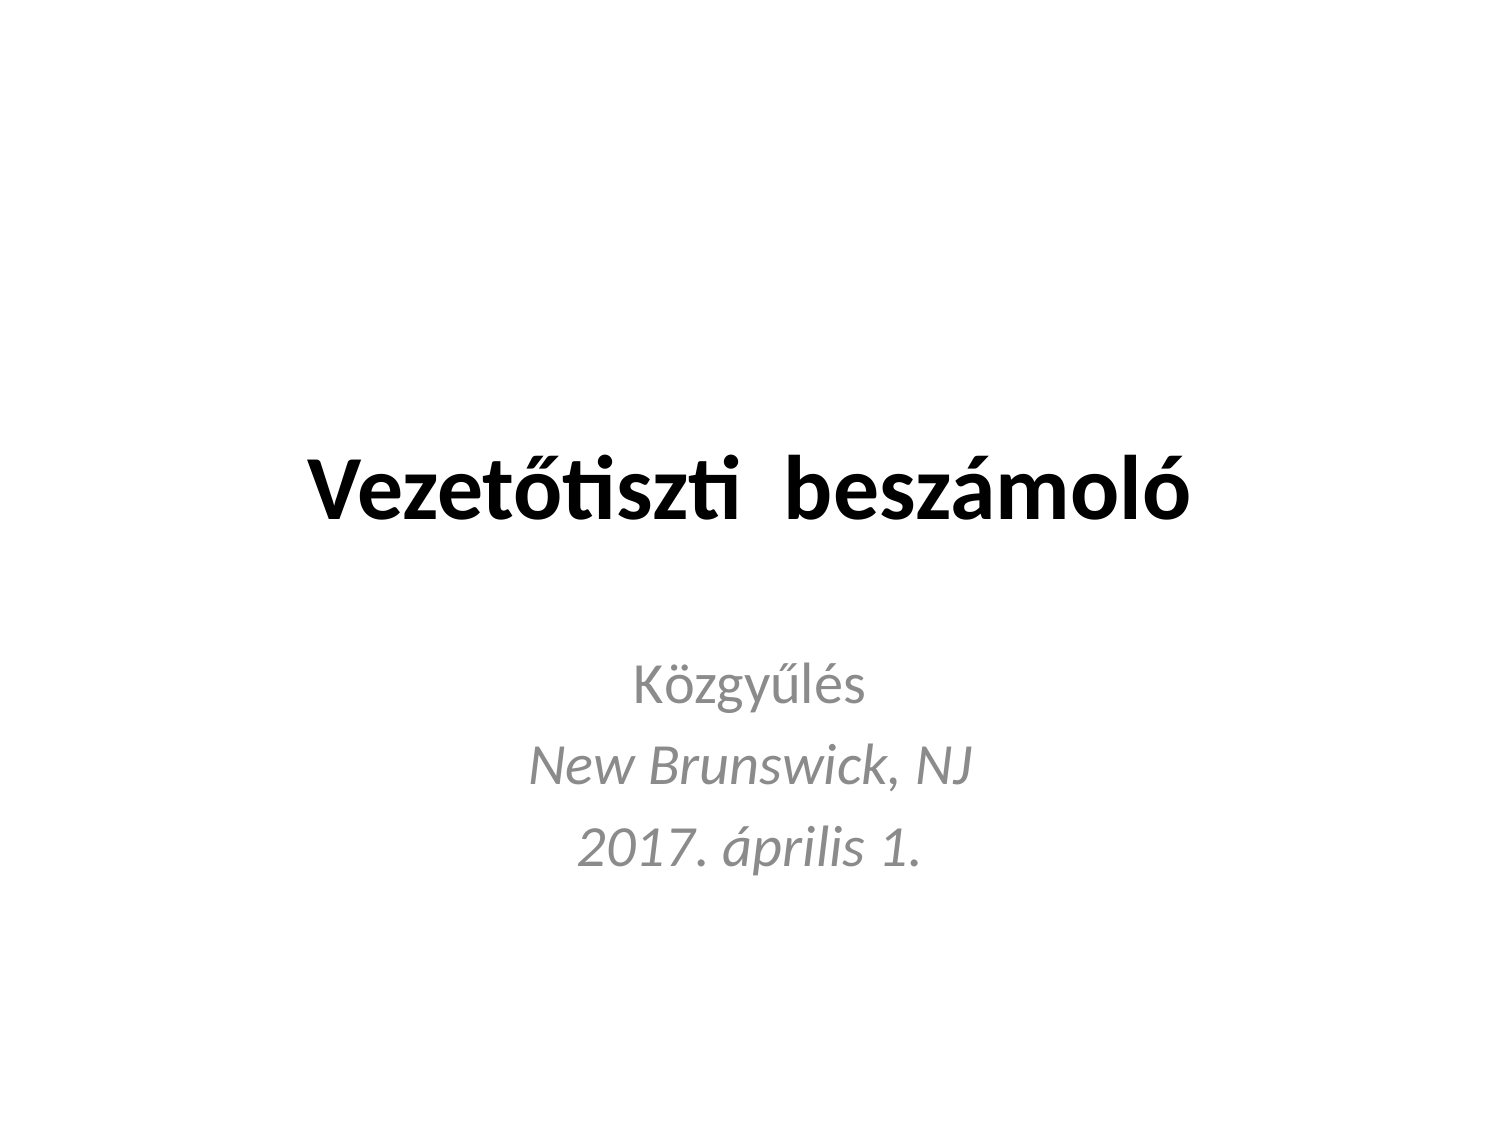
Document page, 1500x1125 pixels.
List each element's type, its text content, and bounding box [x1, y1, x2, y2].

subtitle Közgyűlés New Brunswick, NJ 2017. április 1. [225, 637, 1275, 925]
title Vezetőtiszti beszámoló [112, 362, 1388, 604]
